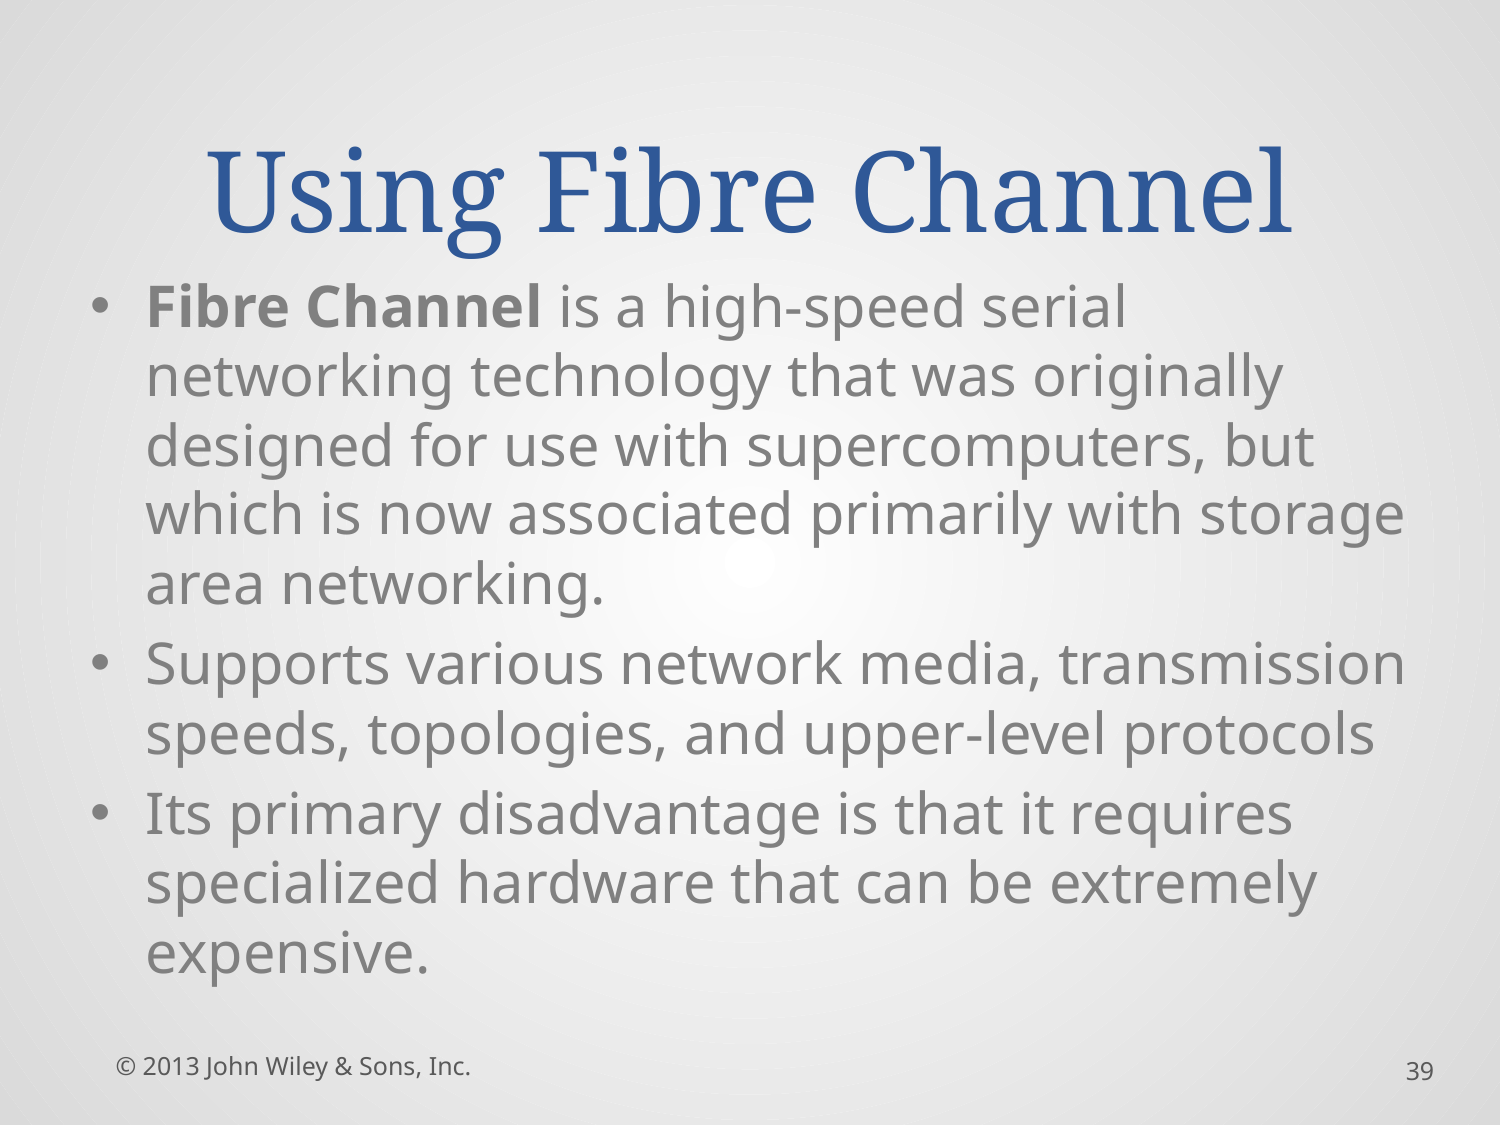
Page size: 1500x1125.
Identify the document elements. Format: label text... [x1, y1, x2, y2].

footer © 2013 John Wiley & Sons, Inc. [108, 1037, 576, 1098]
slide_number 39 [1401, 1042, 1494, 1103]
list Fibre Channel is a high-speed serial networking technology that was originally designed for use with supercomputers, but which is now associated primarily with storage area networking. Supports various network media, transmission speeds, topologies, and upper-level protocols Its primary disadvantage is that it requires specialized hardware that can be extremely expensive. [75, 262, 1425, 1005]
title Using Fibre Channel [75, 0, 1425, 262]
